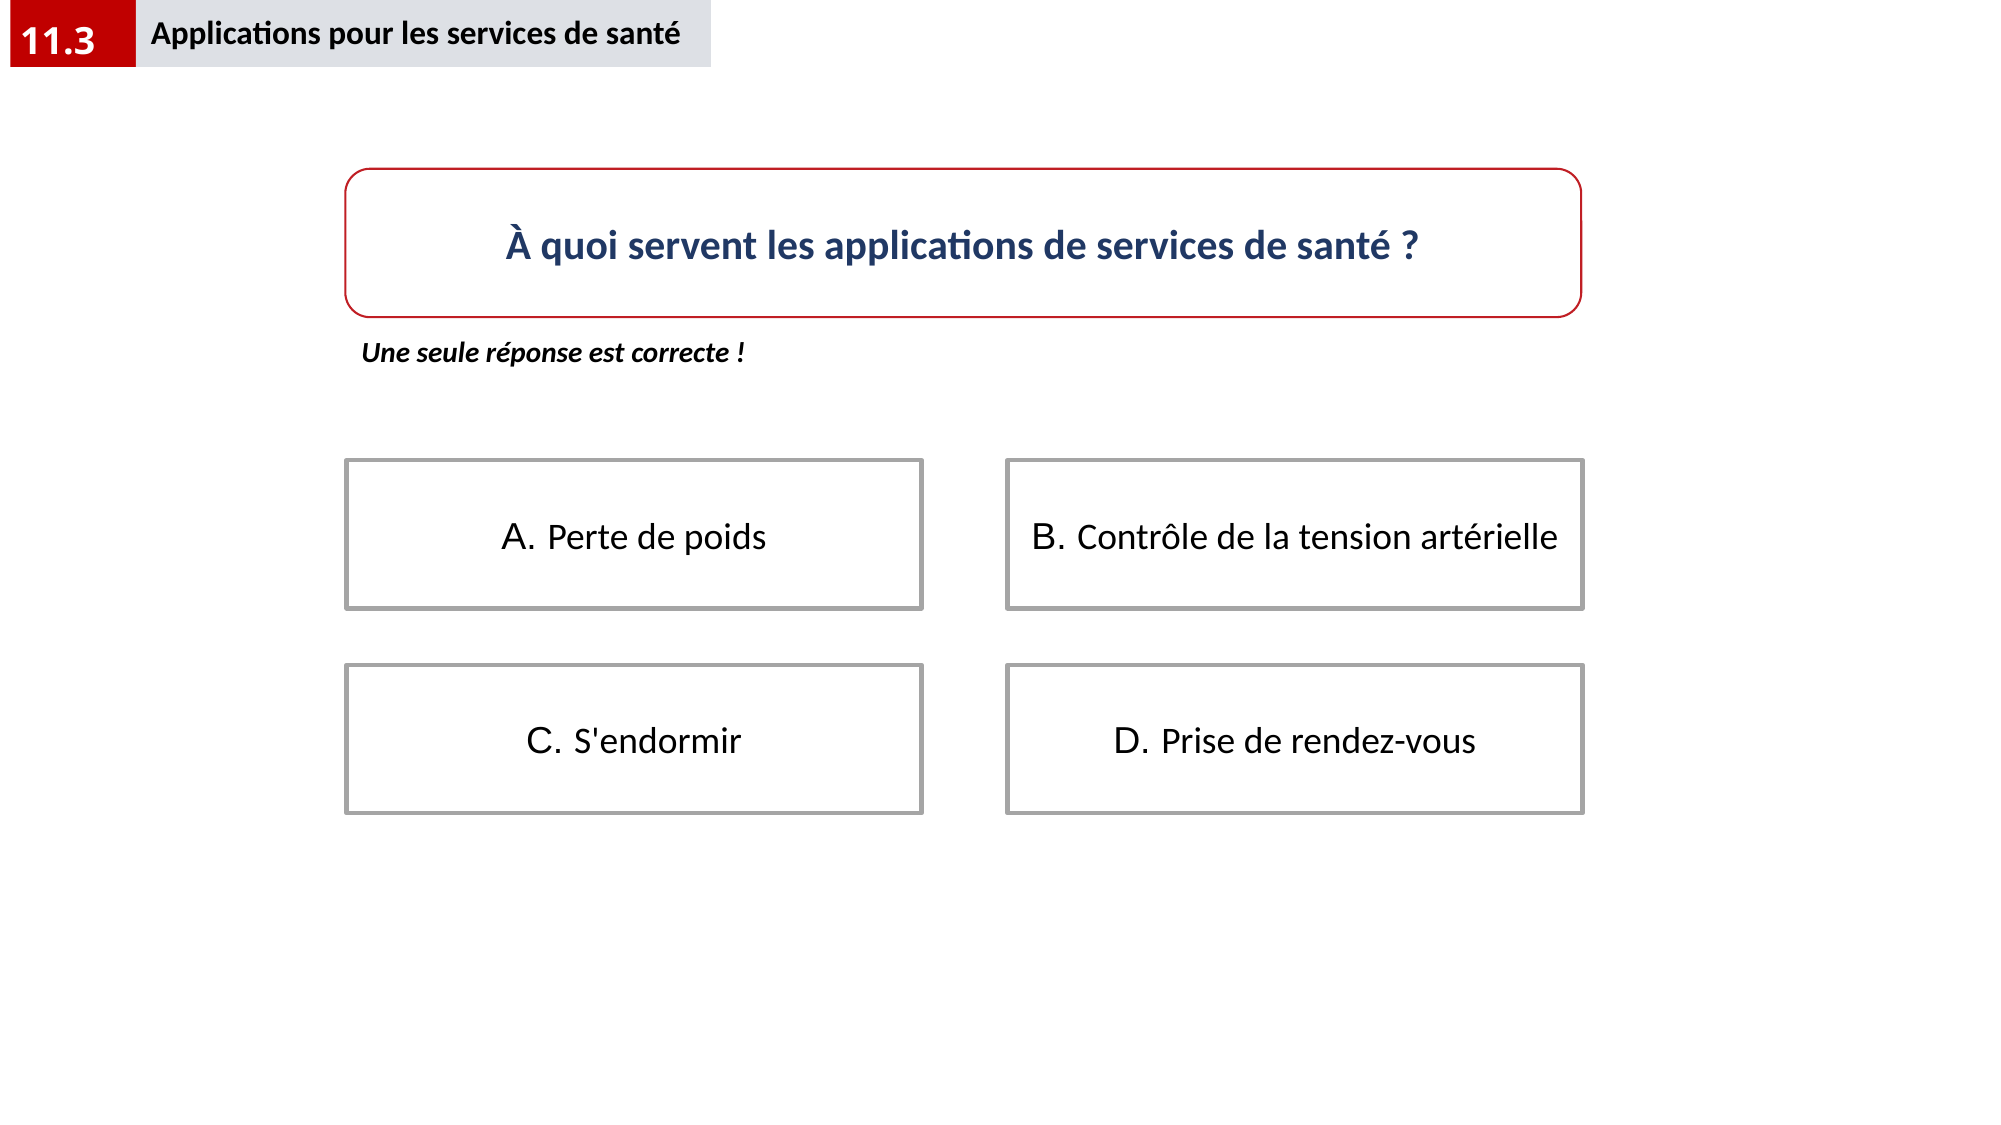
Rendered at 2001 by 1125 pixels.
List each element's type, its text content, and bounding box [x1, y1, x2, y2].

text_box C. S'endormir [344, 663, 924, 815]
text_box A. Perte de poids [344, 458, 924, 611]
text_box [10, 0, 135, 67]
text_box Applications pour les services de santé [135, 0, 711, 67]
text_box D. Prise de rendez-vous [1005, 663, 1585, 815]
text_box B. Contrôle de la tension artérielle [1005, 458, 1585, 611]
text_box À quoi servent les applications de services de santé ? [345, 168, 1582, 318]
text_box Une seule réponse est correcte ! [346, 325, 958, 376]
text_box 11.3 [0, 9, 126, 57]
